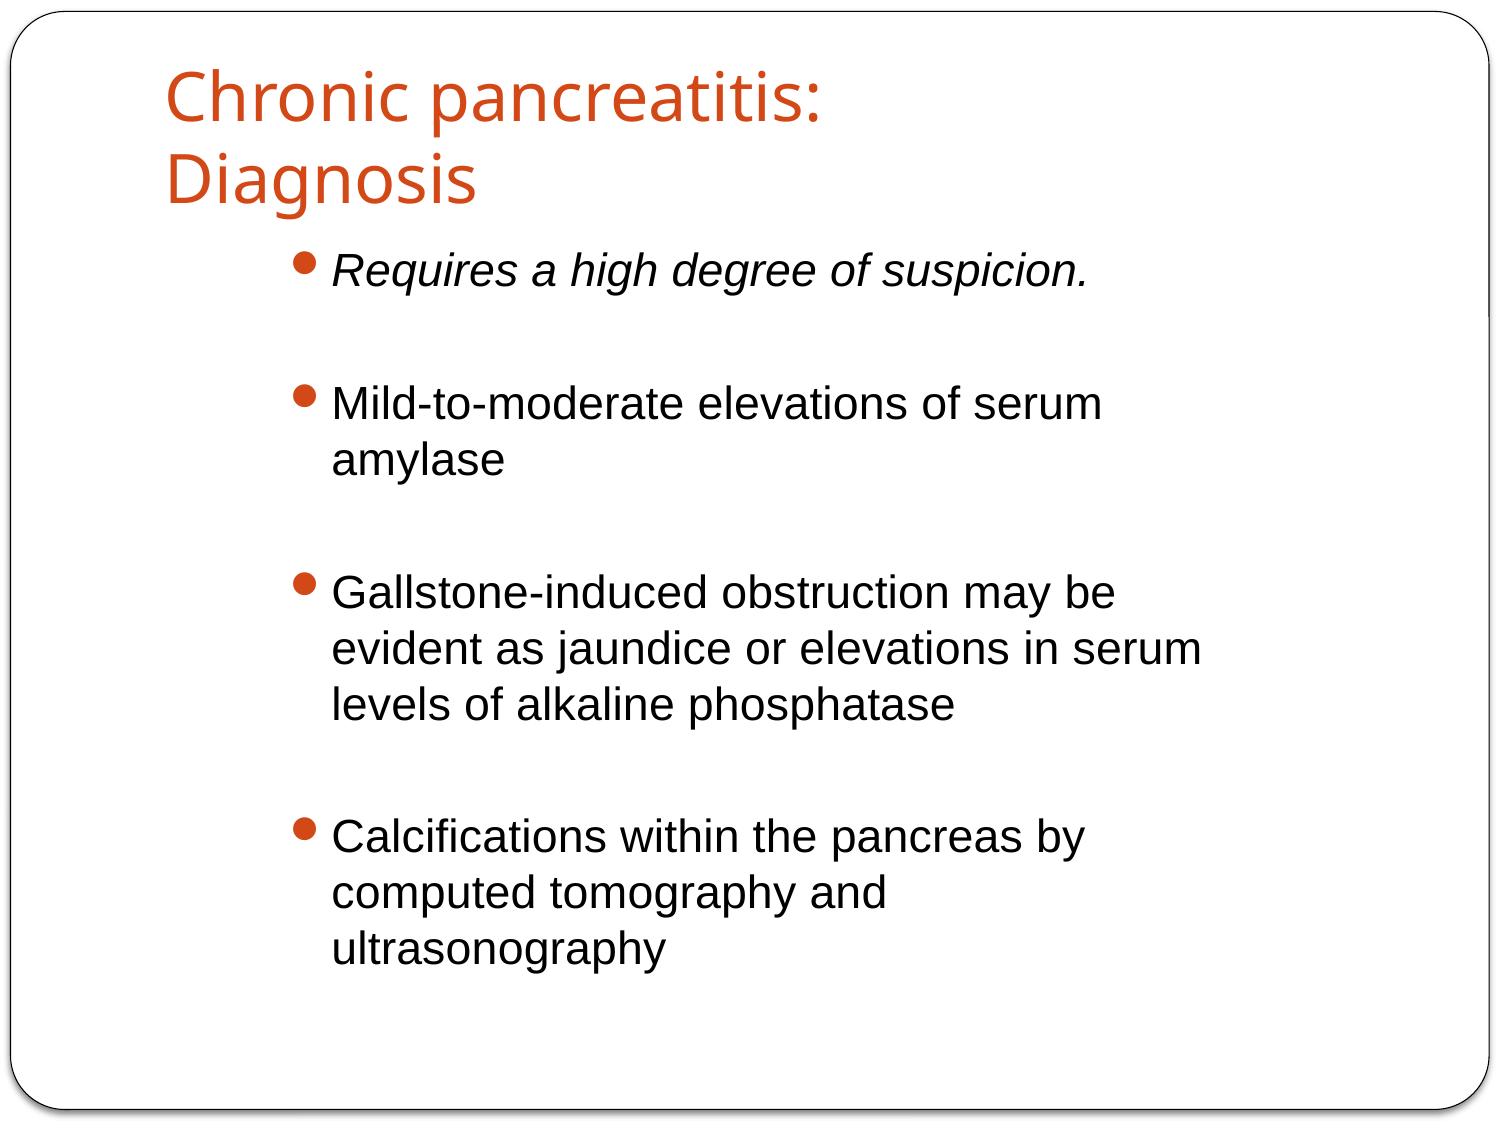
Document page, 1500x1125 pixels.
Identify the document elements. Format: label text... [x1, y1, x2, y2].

title Chronic pancreatitis: Diagnosis [150, 45, 1425, 233]
list Requires a high degree of suspicion. Mild-to-moderate elevations of serum amylase Gallstone-induced obstruction may be evident as jaundice or elevations in serum levels of alkaline phosphatase Calcifications within the pancreas by computed tomography and ultrasonography [275, 232, 1225, 983]
